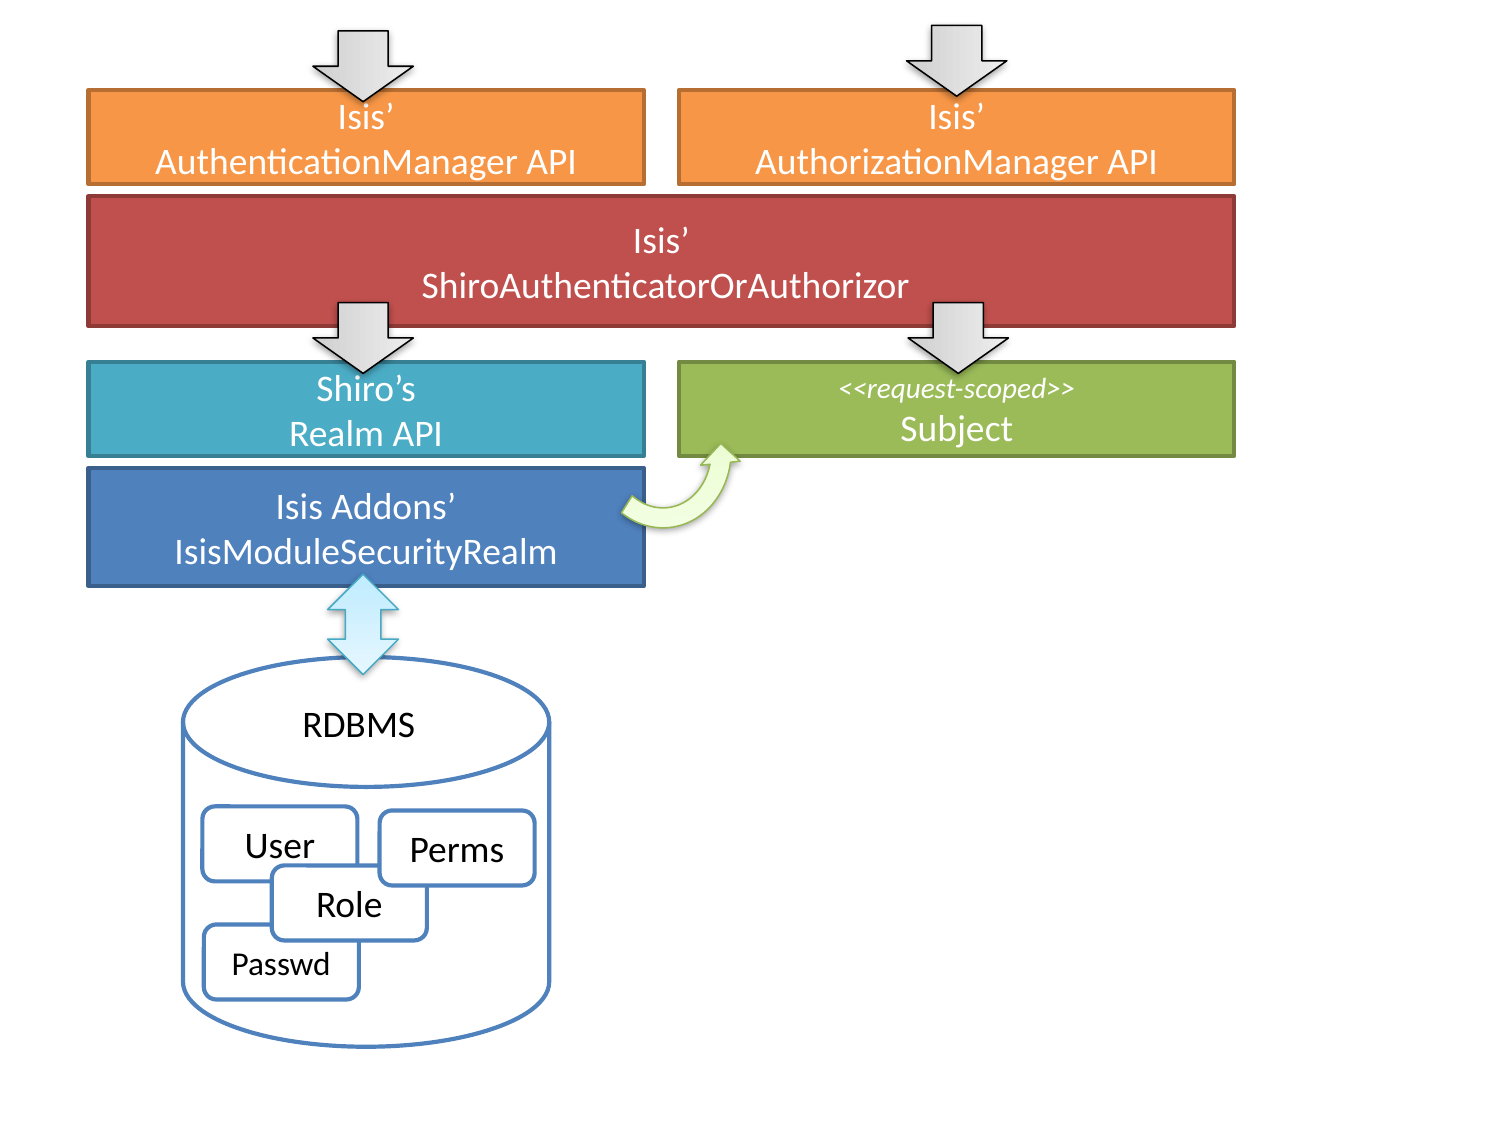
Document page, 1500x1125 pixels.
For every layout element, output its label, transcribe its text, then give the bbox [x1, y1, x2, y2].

text_box Role [269, 863, 429, 943]
text_box [180, 655, 552, 1049]
text_box Perms [377, 808, 537, 888]
text_box [907, 301, 1010, 375]
text_box Isis’ ShiroAuthenticatorOrAuthorizor [86, 194, 1236, 328]
text_box [326, 573, 400, 676]
text_box <<request-scoped>> Subject [677, 360, 1236, 458]
text_box [905, 24, 1008, 97]
text_box RDBMS [287, 692, 431, 753]
text_box Isis Addons’ IsisModuleSecurityRealm [86, 466, 646, 588]
text_box [312, 30, 415, 103]
text_box Isis’ AuthenticationManager API [86, 88, 646, 186]
text_box Shiro’s Realm API [86, 360, 646, 458]
text_box [620, 442, 741, 529]
text_box Passwd [201, 922, 361, 1002]
text_box User [200, 804, 360, 884]
text_box Isis’ AuthorizationManager API [677, 88, 1236, 186]
text_box [312, 301, 415, 375]
